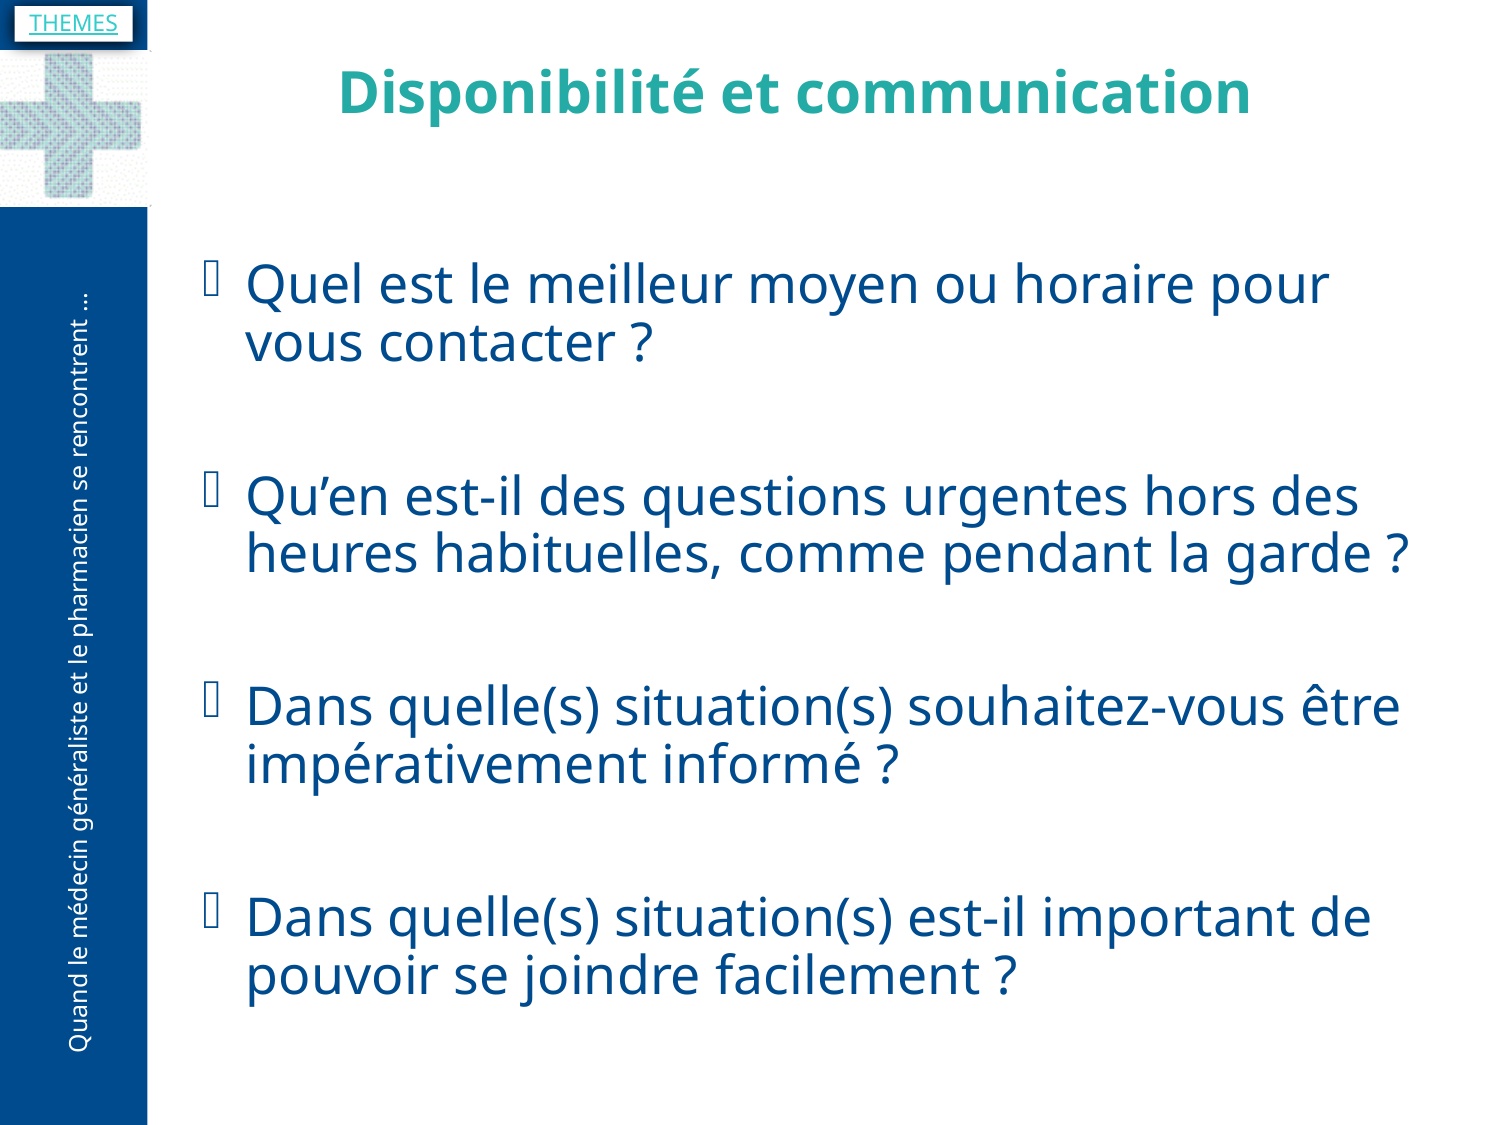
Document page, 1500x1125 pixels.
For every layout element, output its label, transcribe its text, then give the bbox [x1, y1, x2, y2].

text_box THEMES [14, 5, 134, 42]
picture [0, 50, 152, 207]
list Quel est le meilleur moyen ou horaire pour vous contacter ? Qu’en est-il des questions urgentes hors des heures habituelles, comme pendant la garde ? Dans quelle(s) situation(s) souhaitez-vous être impérativement informé ? Dans quelle(s) situation(s) est-il important de pouvoir se joindre facilement ? [187, 162, 1429, 1064]
list Disponibilité et communication [174, 55, 1416, 143]
